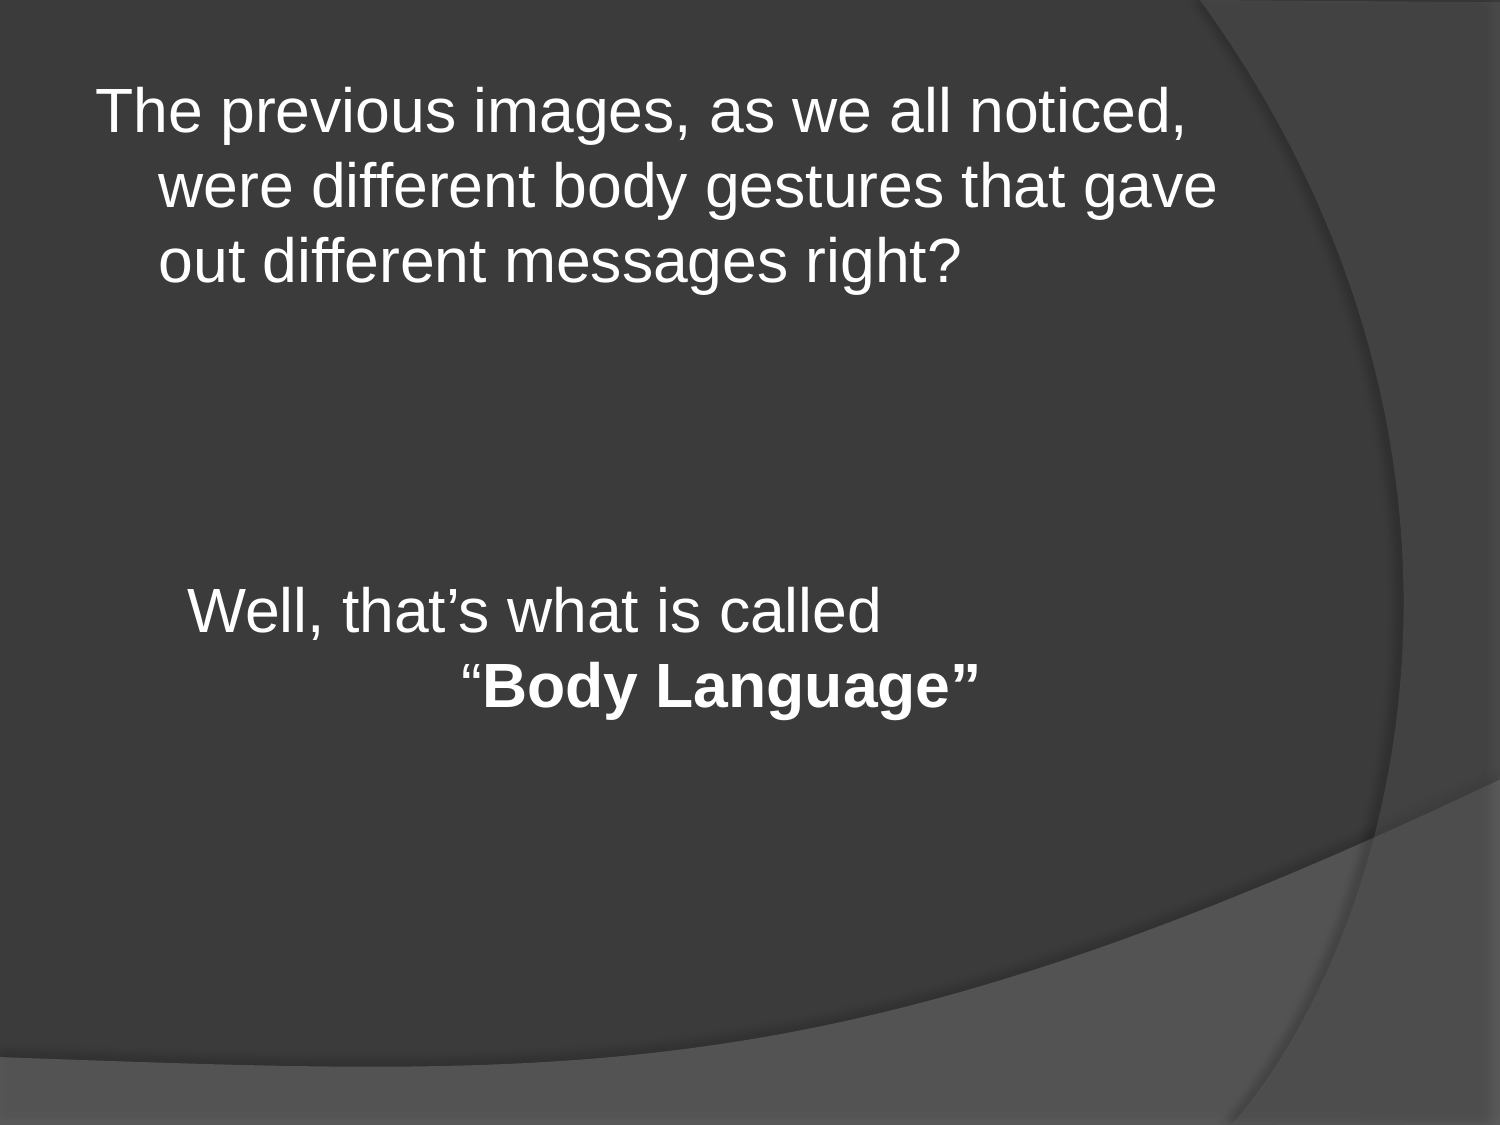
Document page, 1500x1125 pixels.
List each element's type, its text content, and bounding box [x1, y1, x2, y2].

list The previous images, as we all noticed, were different body gestures that gave out different messages right? Well, that’s what is called “Body Language” [75, 62, 1300, 1005]
